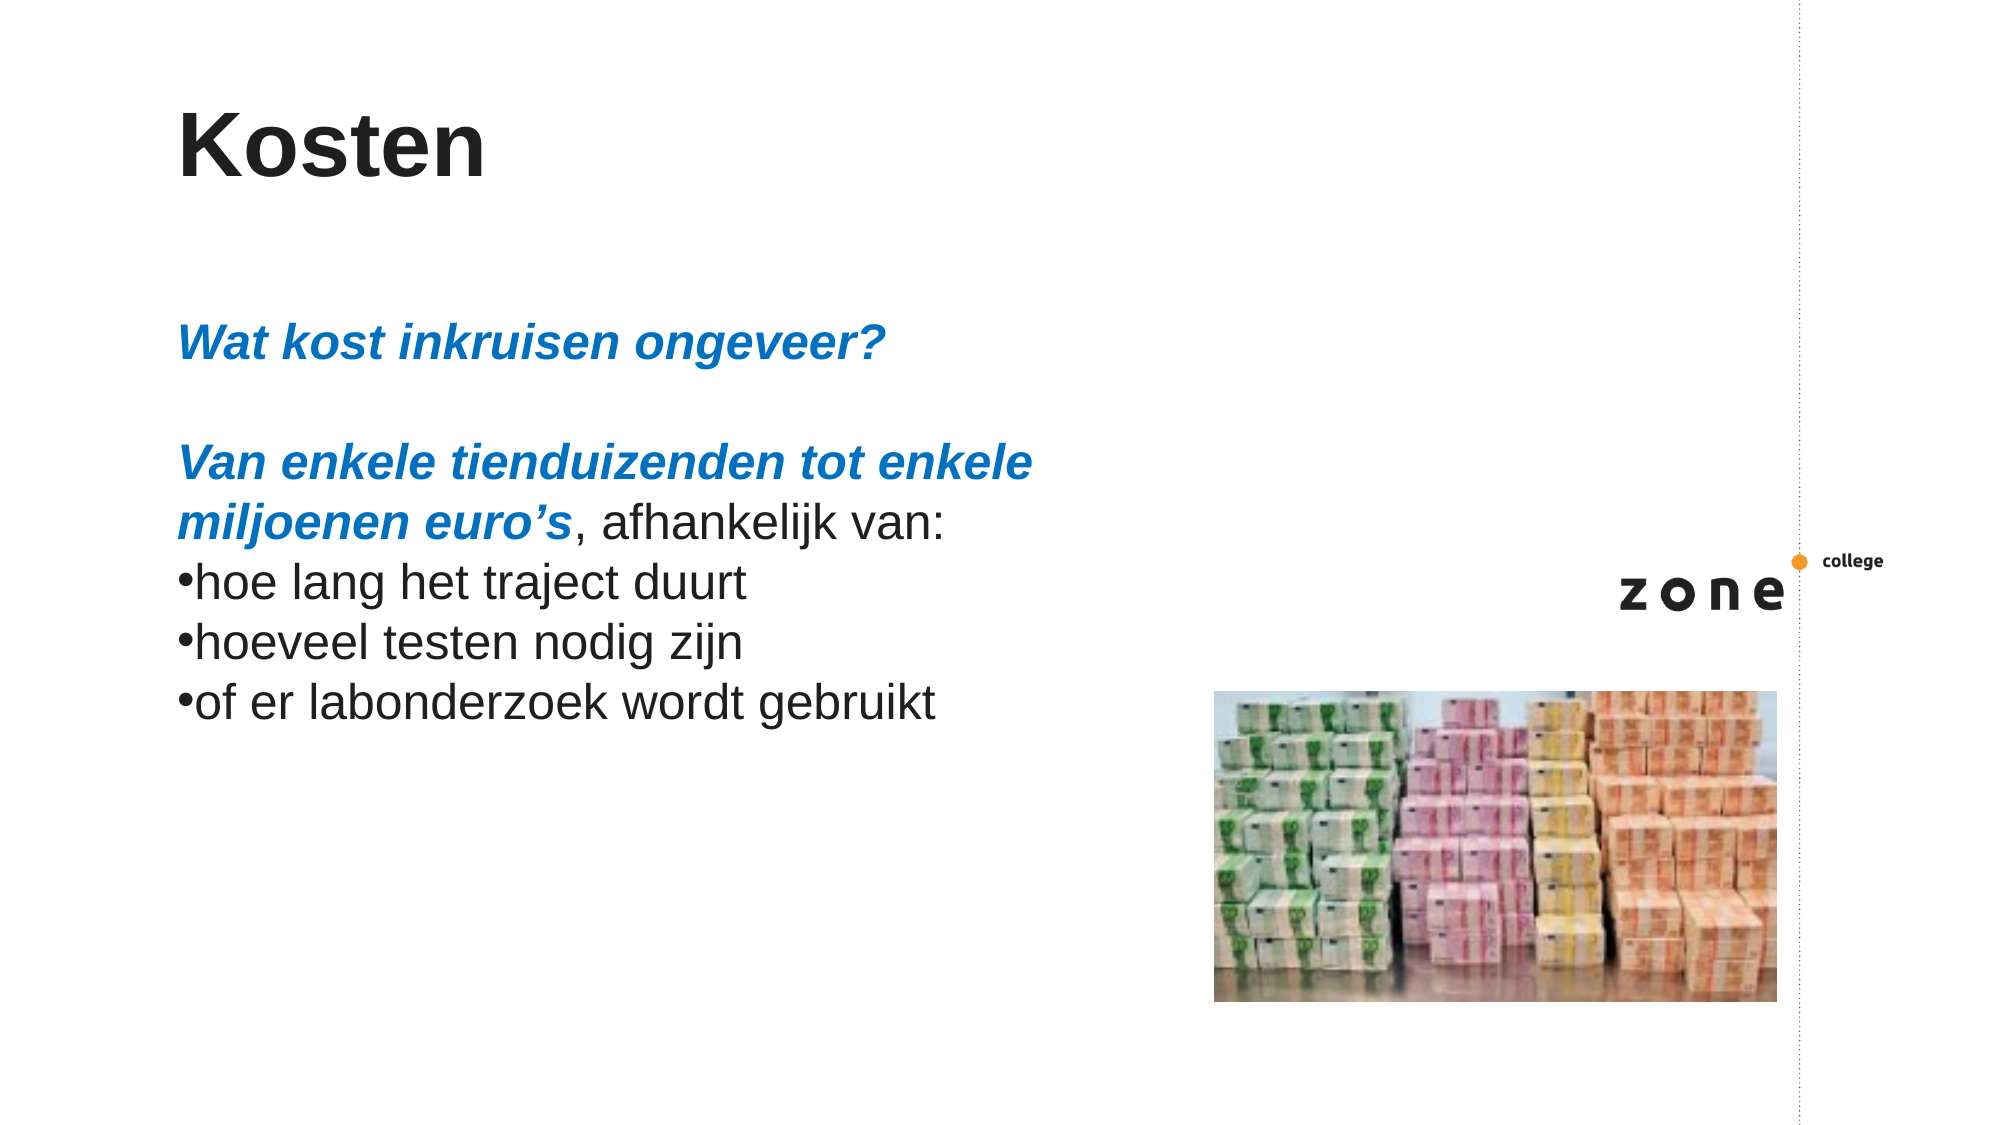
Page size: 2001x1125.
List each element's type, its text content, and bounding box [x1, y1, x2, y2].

list Wat kost inkruisen ongeveer? Van enkele tienduizenden tot enkele miljoenen euro’s, afhankelijk van: hoe lang het traject duurt hoeveel testen nodig zijn of er labonderzoek wordt gebruikt [177, 309, 1269, 1087]
picture [1214, 0, 2001, 1125]
title Kosten [177, 97, 1471, 261]
